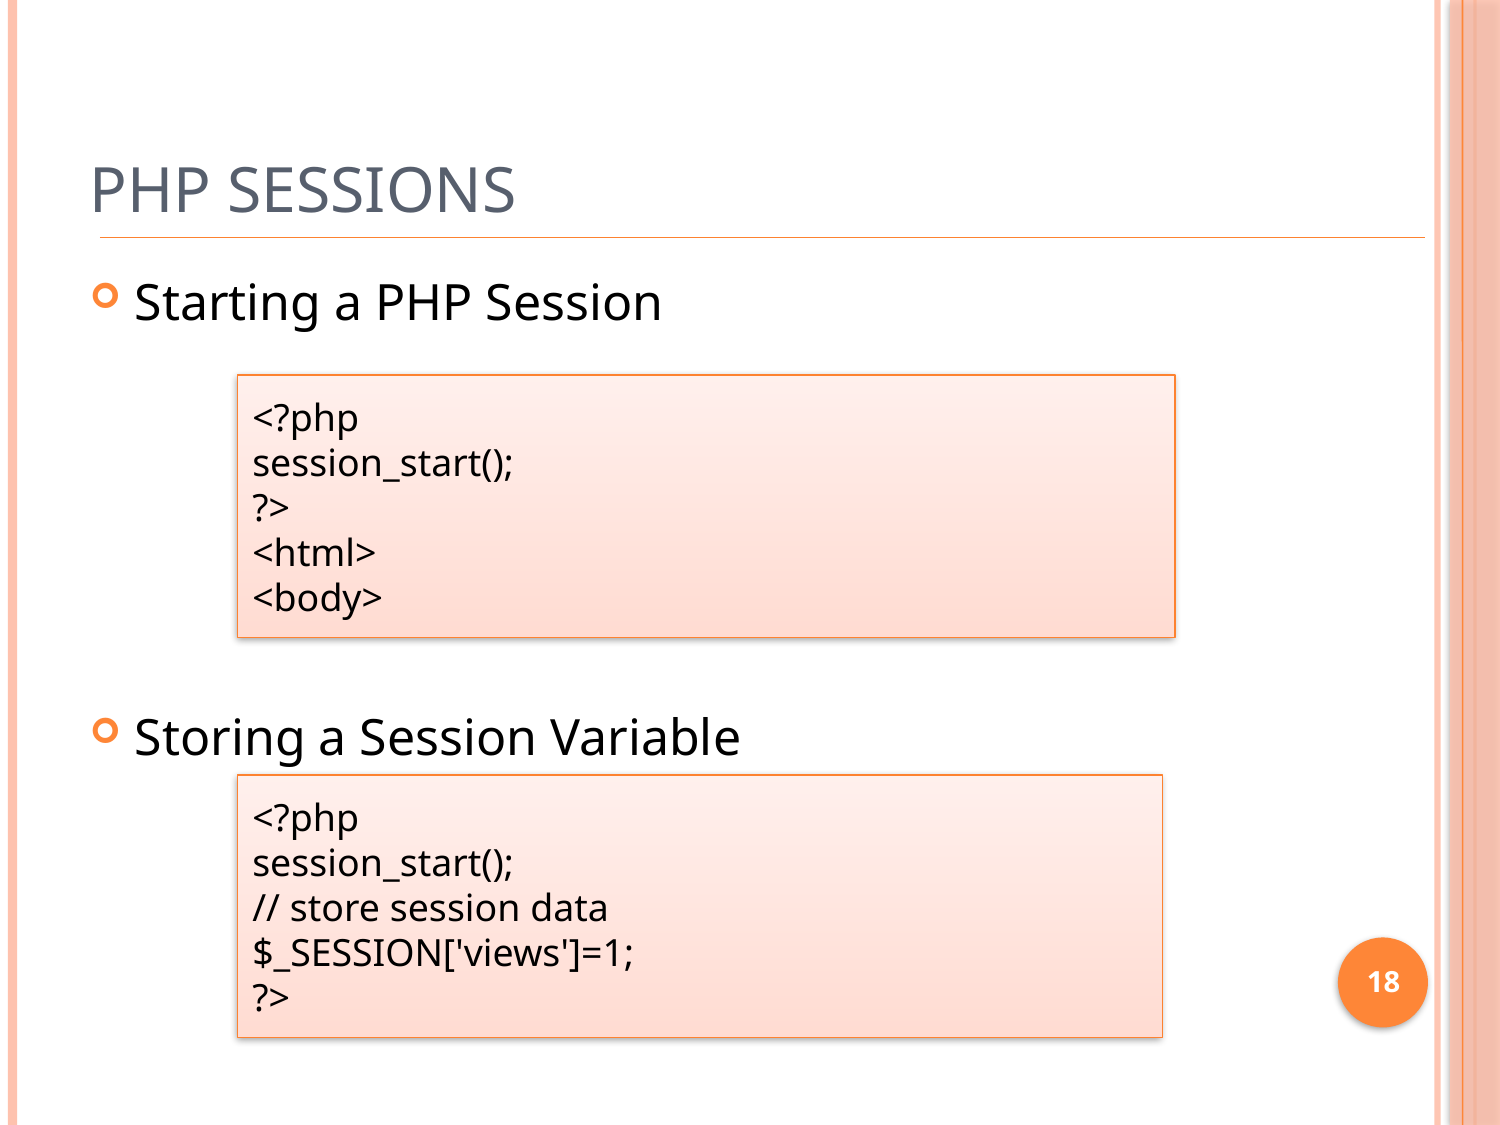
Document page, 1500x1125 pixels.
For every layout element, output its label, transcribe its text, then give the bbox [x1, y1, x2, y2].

list Starting a PHP Session Storing a Session Variable [75, 262, 1300, 1062]
text_box <?php session_start(); // store session data $_SESSION['views']=1; ?> [237, 774, 1163, 1038]
title PHP Sessions [75, 45, 1300, 233]
slide_number 18 [1333, 940, 1434, 1027]
text_box <?php session_start(); ?> <html> <body> [237, 374, 1176, 638]
